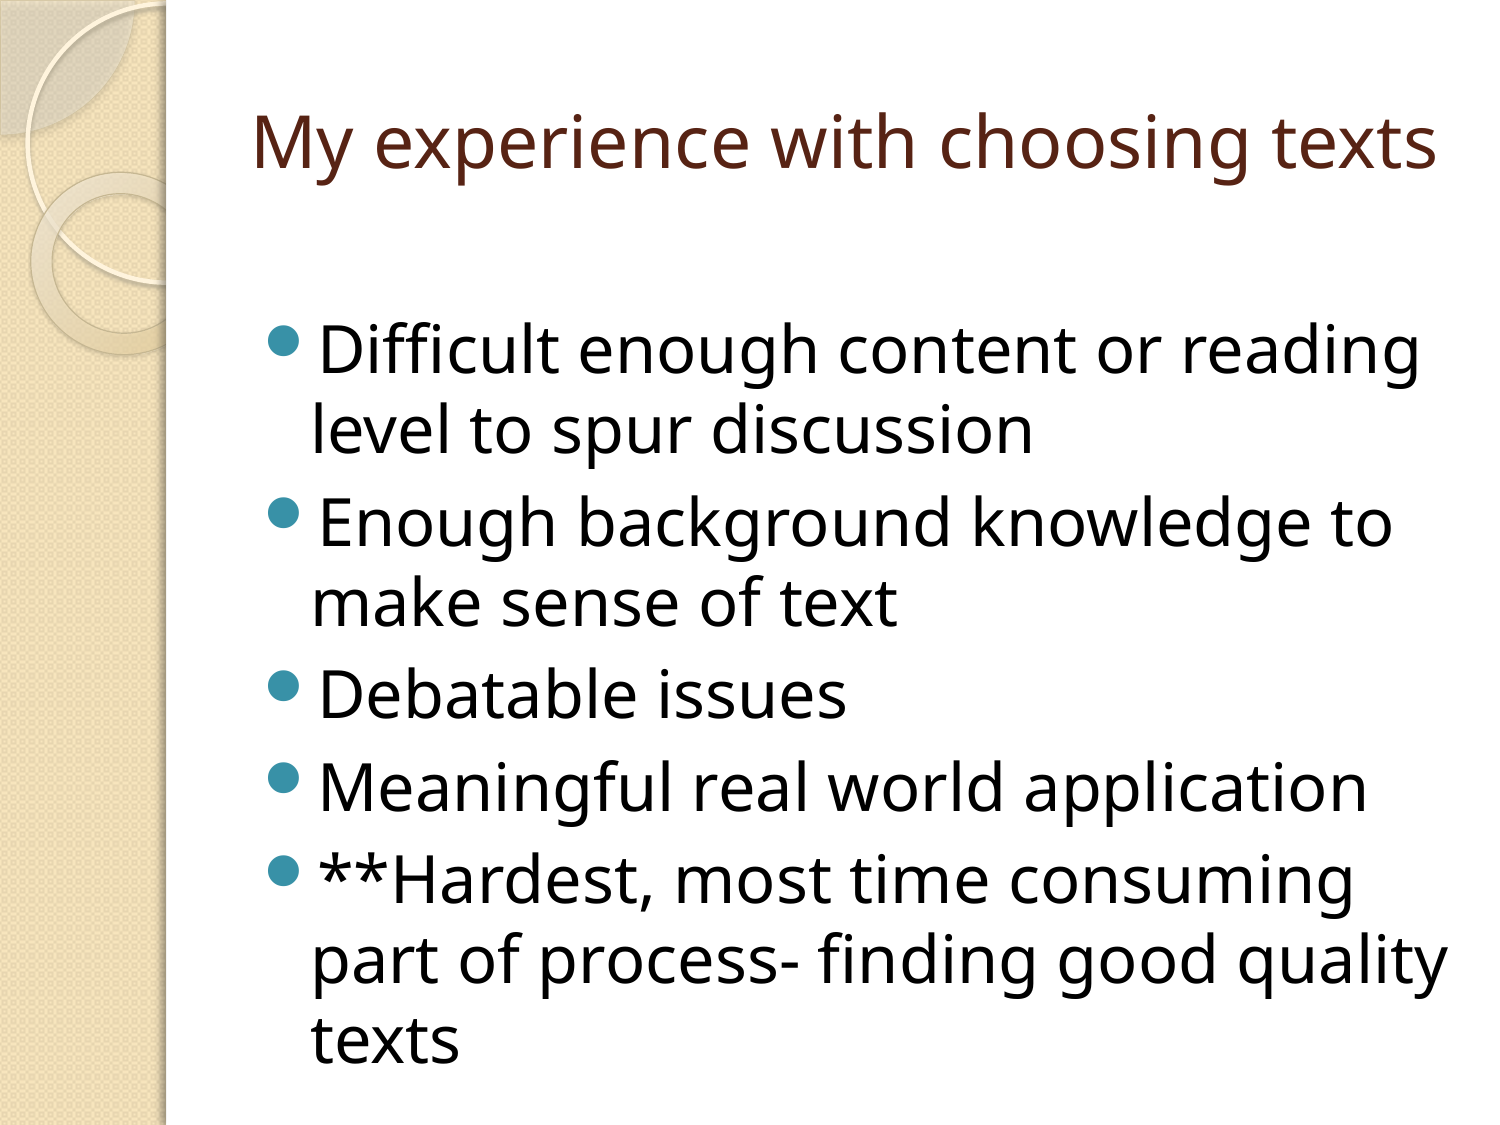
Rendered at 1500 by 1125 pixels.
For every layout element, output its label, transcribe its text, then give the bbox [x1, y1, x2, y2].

title My experience with choosing texts [235, 45, 1466, 233]
list Difficult enough content or reading level to spur discussion Enough background knowledge to make sense of text Debatable issues Meaningful real world application **Hardest, most time consuming part of process- finding good quality texts [235, 299, 1466, 1025]
